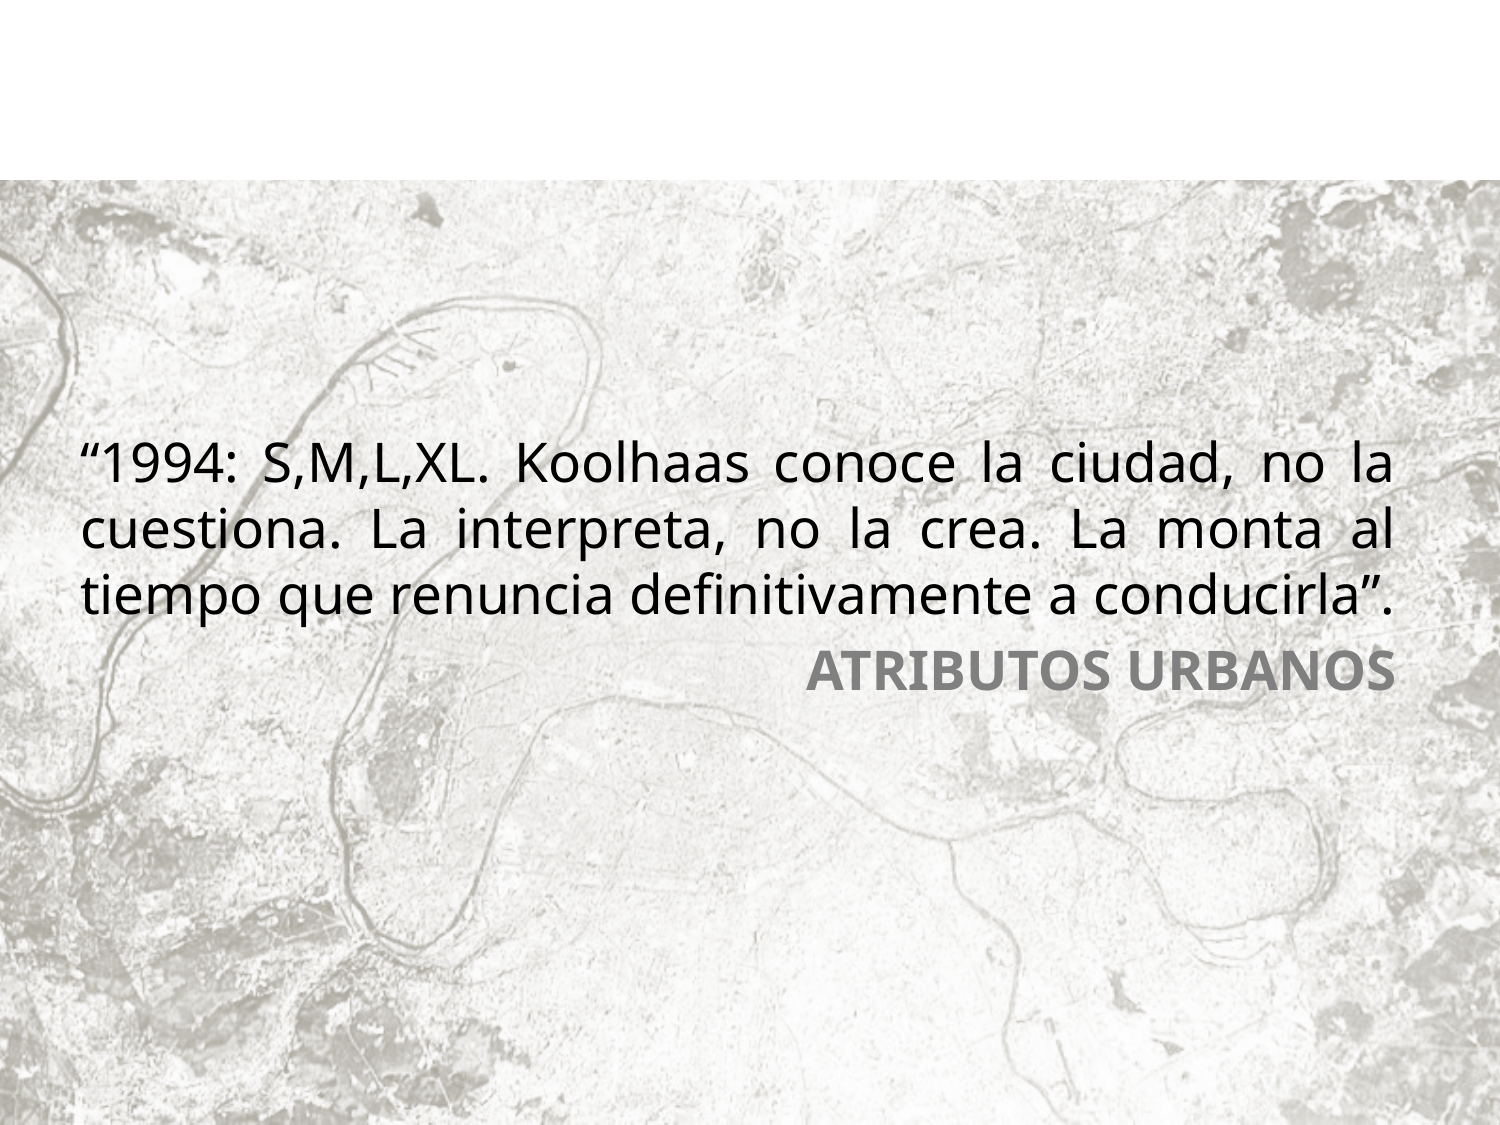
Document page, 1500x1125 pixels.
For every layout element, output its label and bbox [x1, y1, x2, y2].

picture [0, 180, 1500, 1125]
